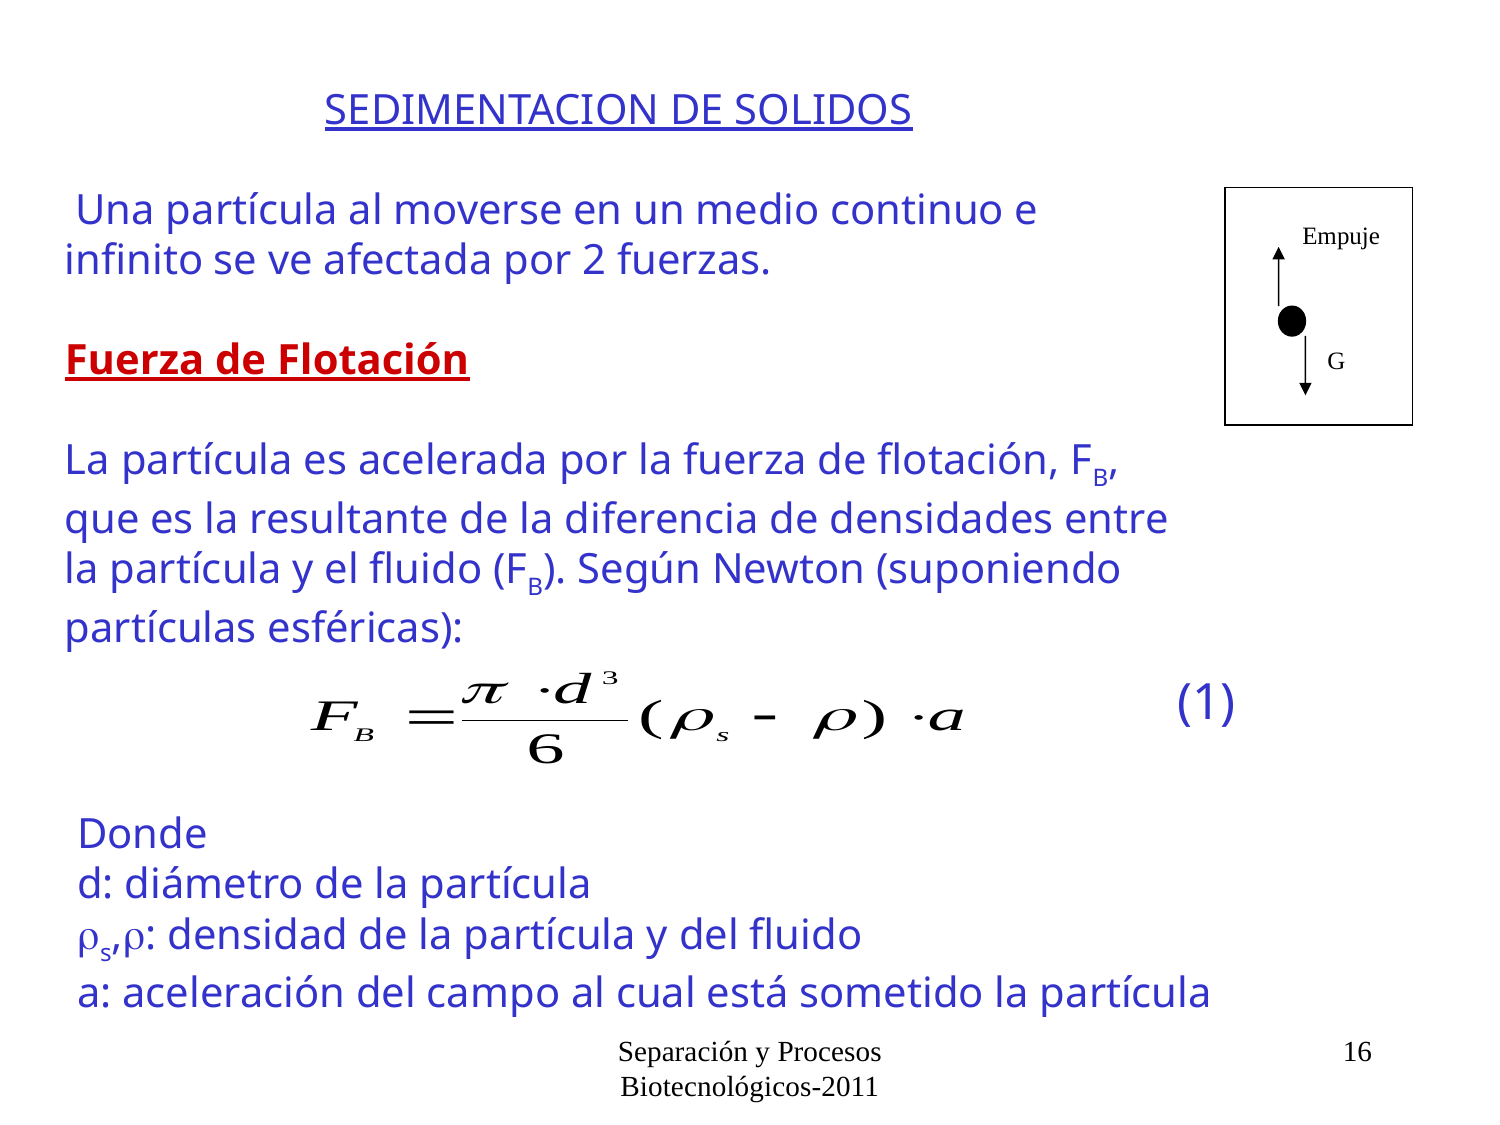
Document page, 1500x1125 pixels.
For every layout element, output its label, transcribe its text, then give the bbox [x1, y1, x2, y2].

text_box G [1312, 337, 1393, 400]
text_box [1299, 335, 1312, 396]
text_box (1) [1162, 662, 1275, 738]
text_box [1272, 246, 1285, 307]
footer Separación y Procesos Biotecnológicos-2011 [512, 1024, 988, 1101]
text_box Empuje [1287, 212, 1407, 302]
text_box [299, 662, 976, 772]
text_box SEDIMENTACION DE SOLIDOS Una partícula al moverse en un medio continuo e infinito se ve afectada por 2 fuerzas. Fuerza de Flotación La partícula es acelerada por la fuerza de flotación, FB, que es la resultante de la diferencia de densidades entre la partícula y el fluido (FB). Según Newton (suponiendo partículas esféricas): [49, 75, 1188, 758]
slide_number 16 [1074, 1024, 1388, 1101]
text_box [1224, 187, 1413, 425]
text_box [1278, 306, 1306, 336]
text_box Donde d: diámetro de la partícula rs,r: densidad de la partícula y del fluido a: aceleración del campo al cual está sometido la partícula [62, 799, 1425, 1074]
